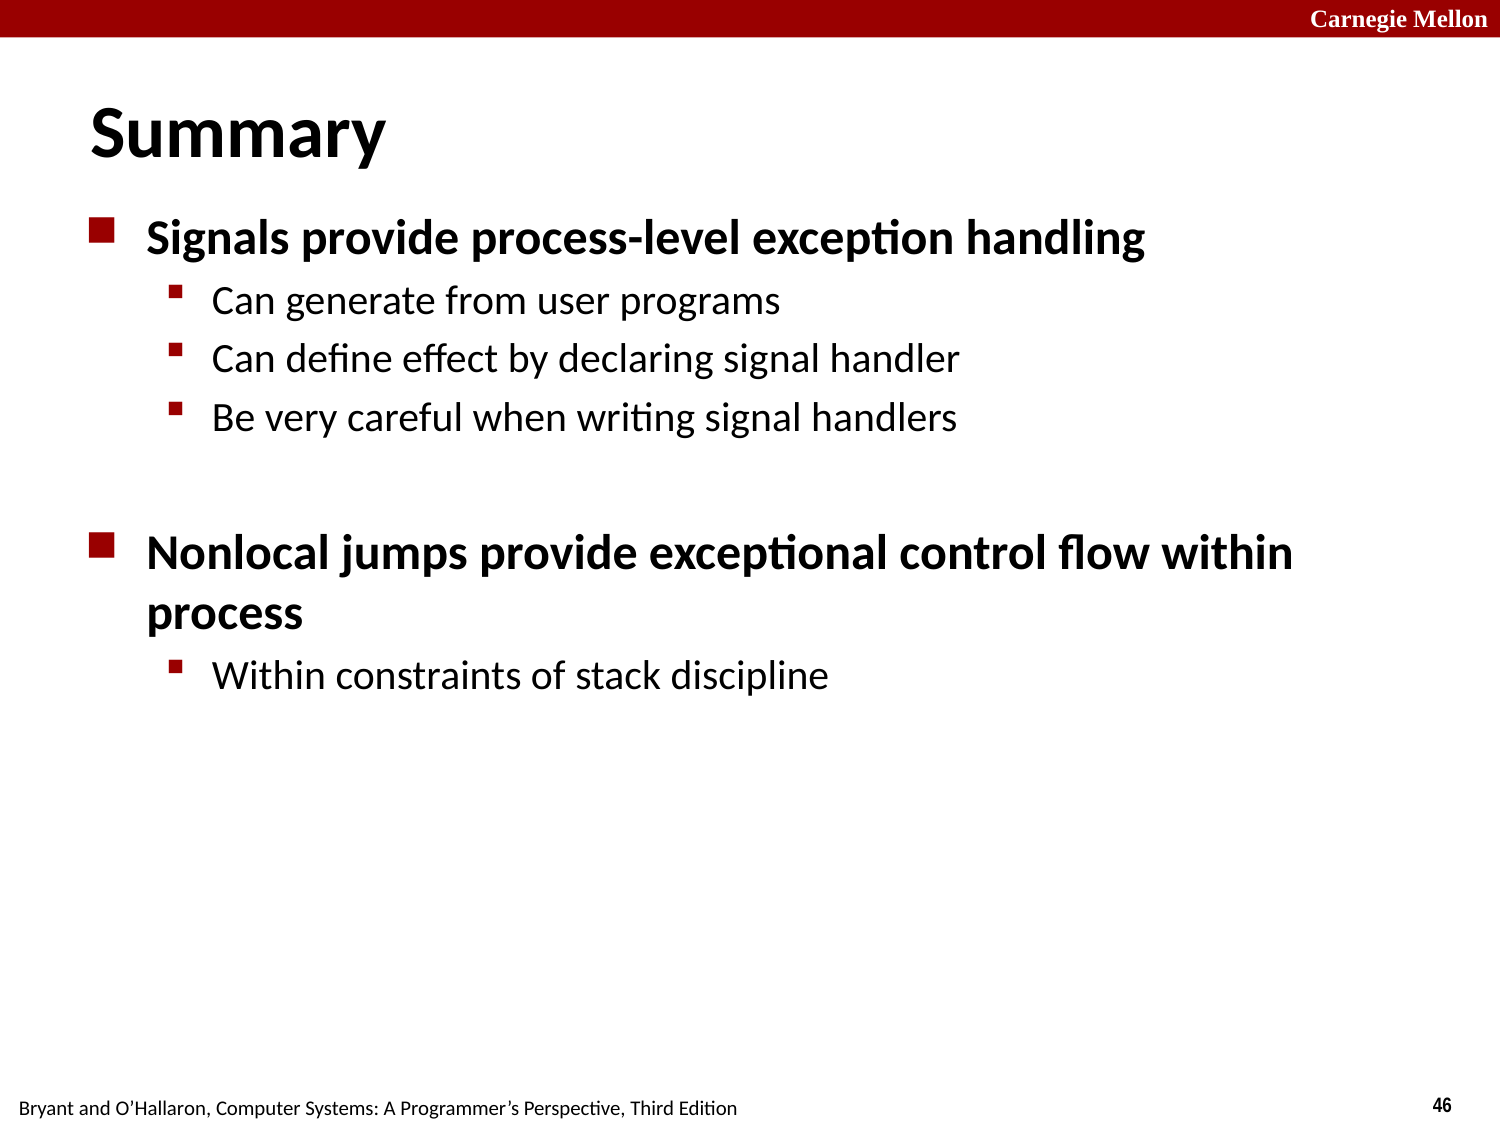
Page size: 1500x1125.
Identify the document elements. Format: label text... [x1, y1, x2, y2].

title Summary [74, 80, 438, 176]
list Signals provide process-level exception handling Can generate from user programs Can define effect by declaring signal handler Be very careful when writing signal handlers Nonlocal jumps provide exceptional control flow within process Within constraints of stack discipline [74, 196, 1371, 1013]
